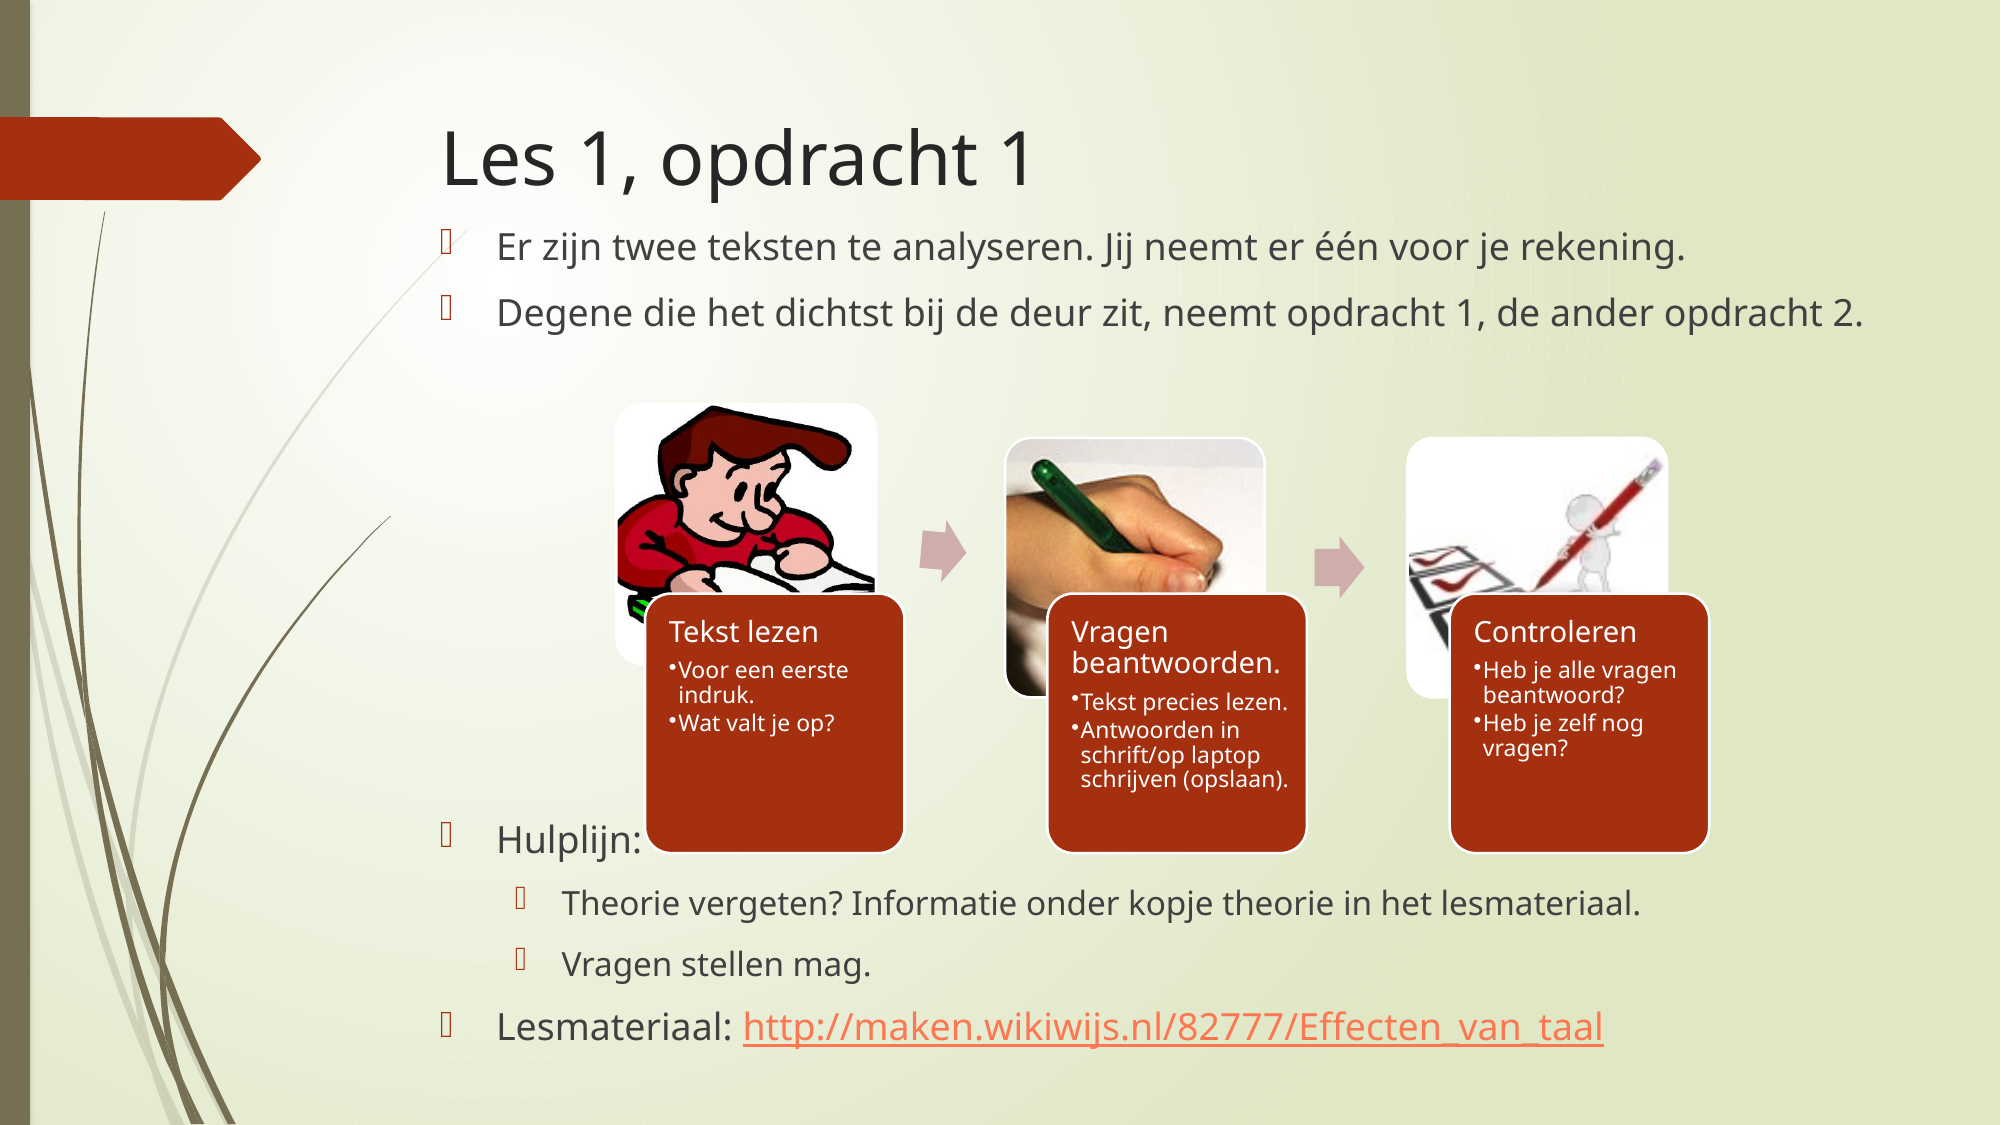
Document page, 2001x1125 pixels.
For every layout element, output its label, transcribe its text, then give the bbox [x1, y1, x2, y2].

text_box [601, 380, 1710, 911]
title Les 1, opdracht 1 [425, 102, 1888, 215]
list Er zijn twee teksten te analyseren. Jij neemt er één voor je rekening. Degene die het dichtst bij de deur zit, neemt opdracht 1, de ander opdracht 2. Hulplijn: Theorie vergeten? Informatie onder kopje theorie in het lesmateriaal. Vragen stellen mag. Lesmateriaal: http://maken.wikiwijs.nl/82777/Effecten_van_taal [424, 215, 1888, 1075]
